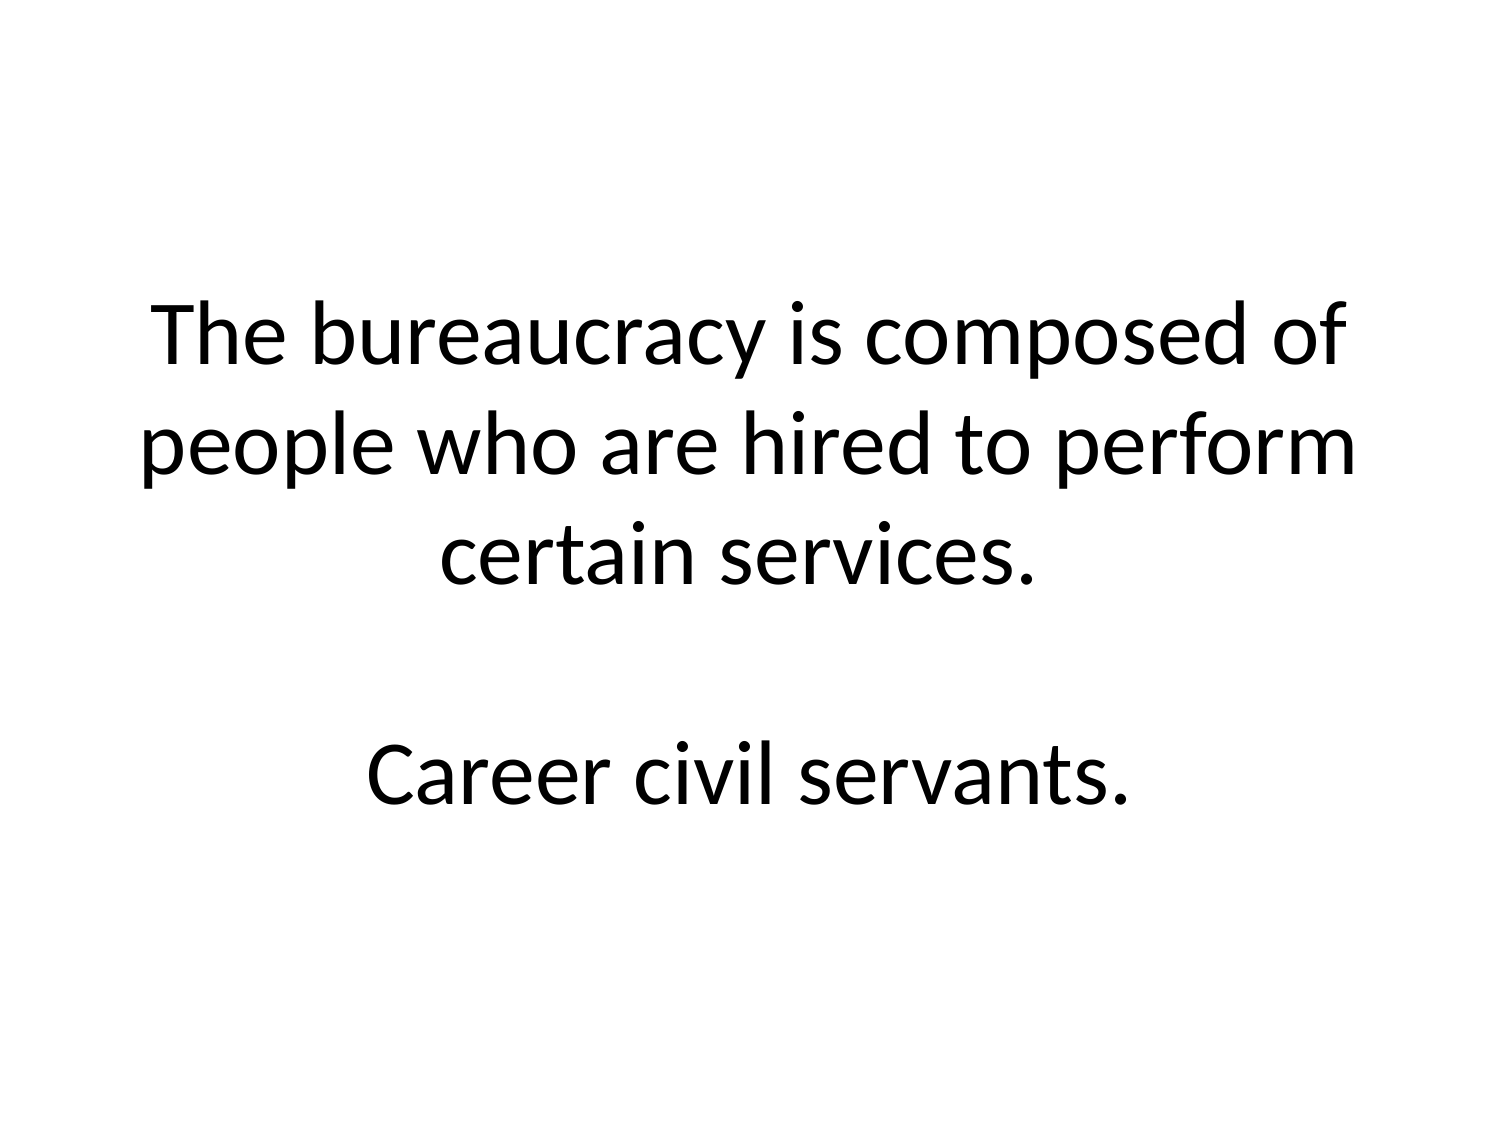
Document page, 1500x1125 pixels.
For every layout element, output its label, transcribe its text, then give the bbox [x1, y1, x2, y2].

title The bureaucracy is composed of people who are hired to perform certain services. Career civil servants. [74, 44, 1426, 1051]
